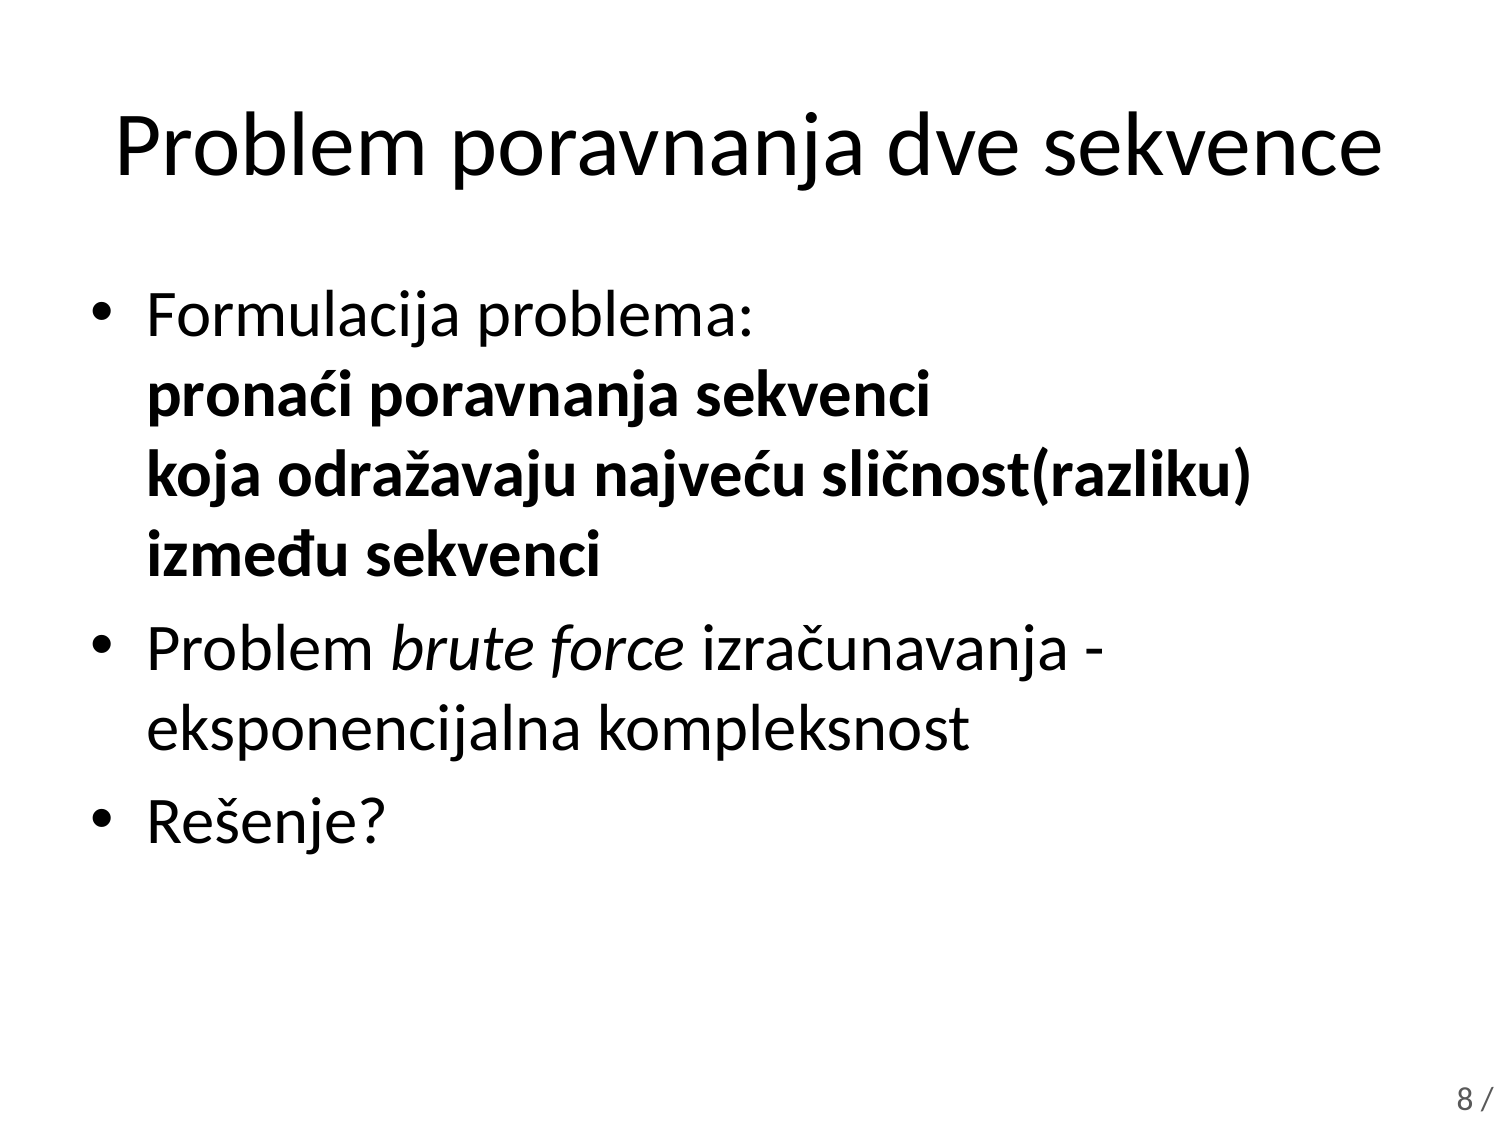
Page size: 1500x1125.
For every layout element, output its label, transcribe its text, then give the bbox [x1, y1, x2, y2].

title Problem poravnanja dve sekvence [75, 45, 1425, 233]
list Formulacija problema: pronaći poravnanja sekvenci koja odražavaju najveću sličnost(razliku) između sekvenci Problem brute force izračunavanja - eksponencijalna kompleksnost Rešenje? [75, 262, 1425, 1005]
